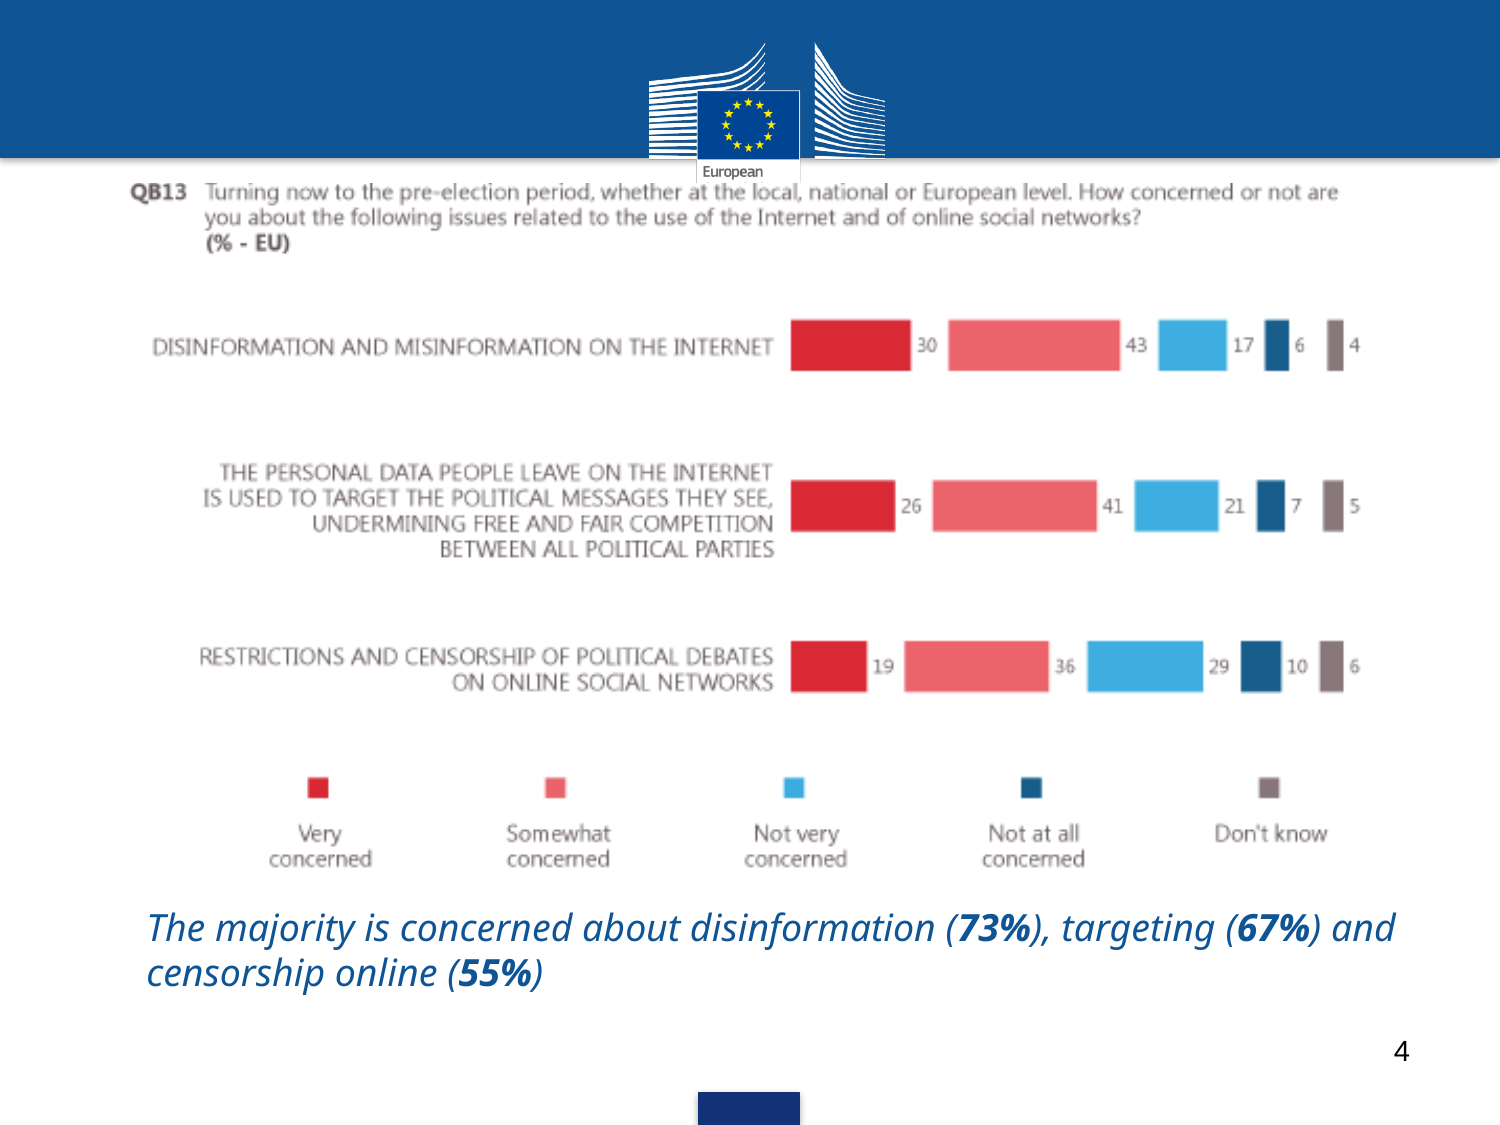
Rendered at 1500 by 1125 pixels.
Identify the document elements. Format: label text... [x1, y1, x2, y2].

picture [127, 42, 1389, 875]
slide_number 4 [1074, 1024, 1425, 1103]
list The majority is concerned about disinformation (73%), targeting (67%) and censorship online (55%) [75, 408, 1425, 988]
